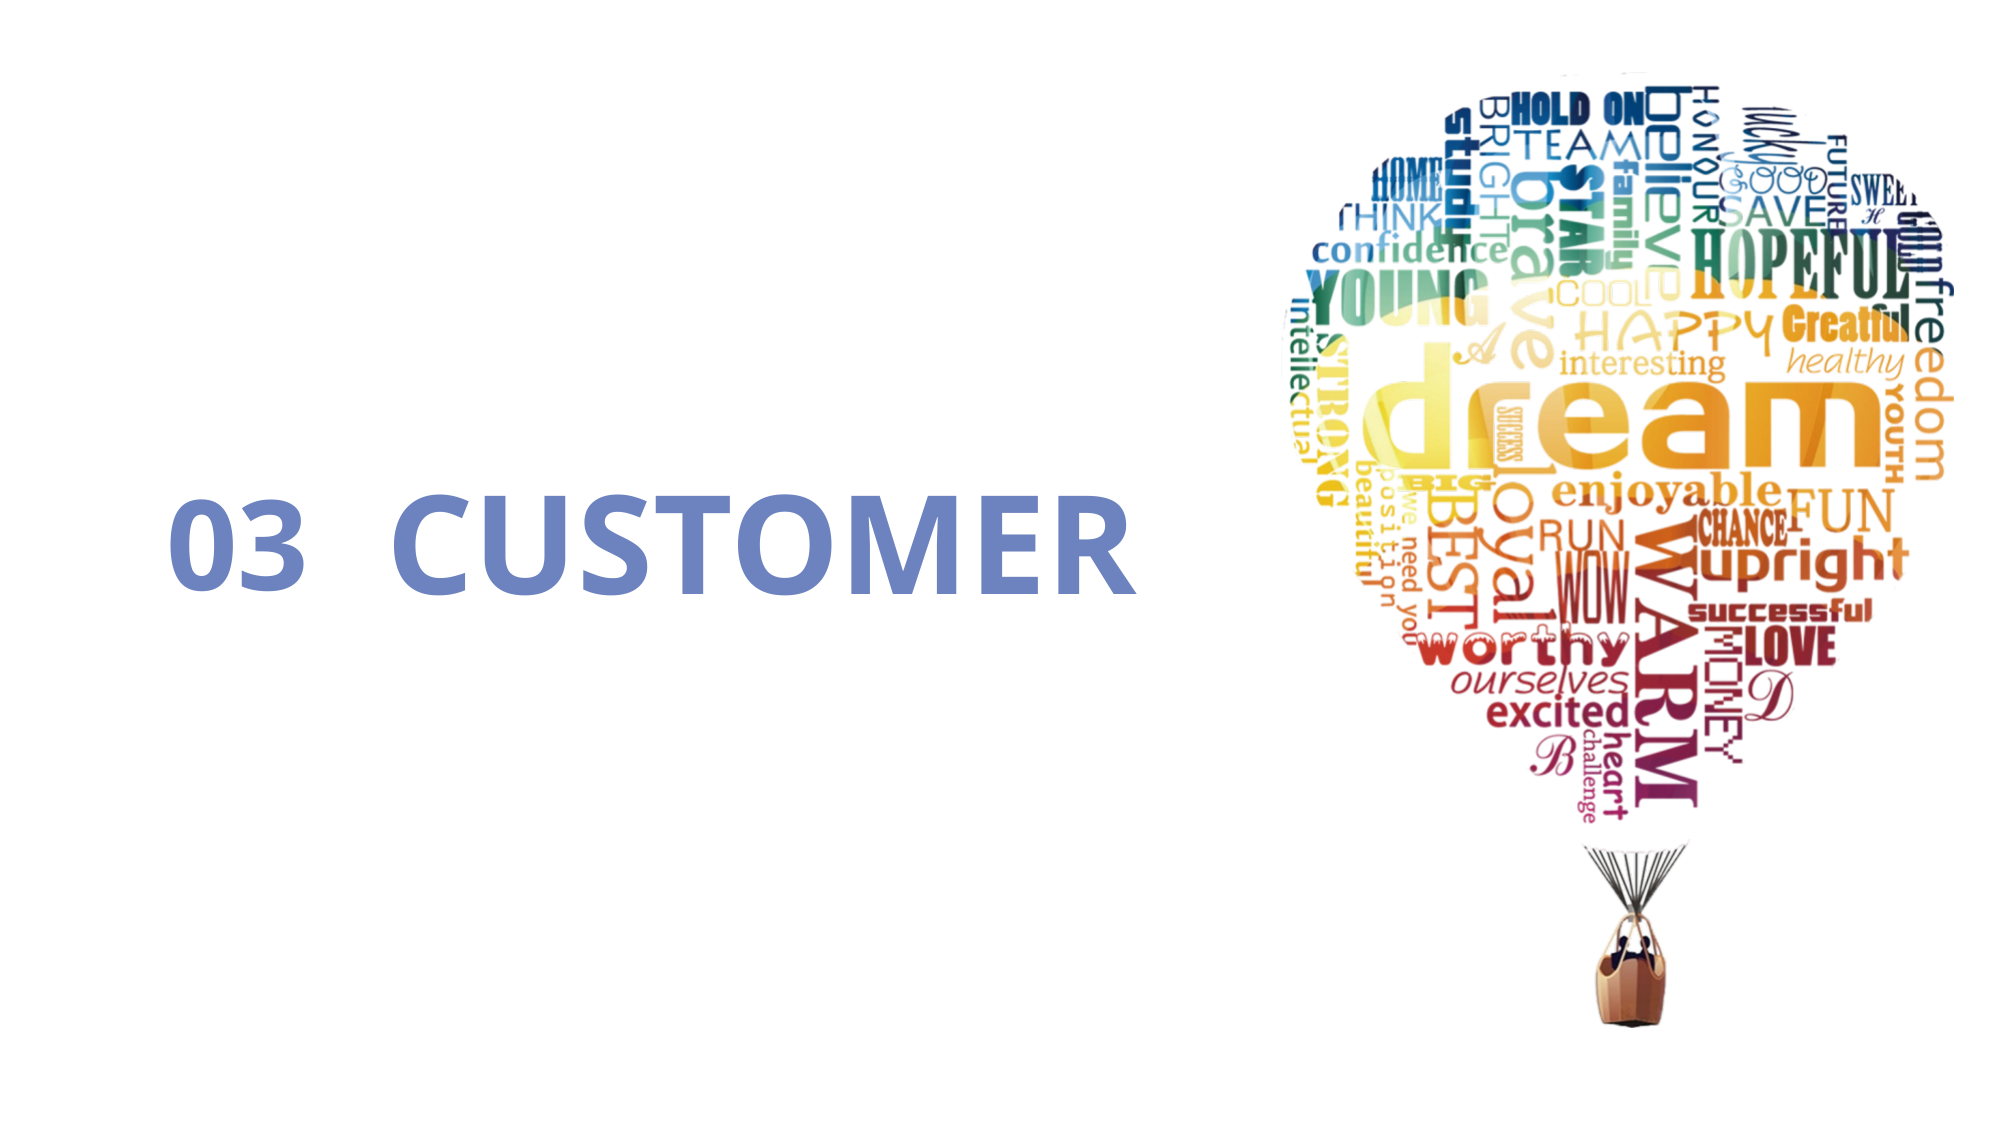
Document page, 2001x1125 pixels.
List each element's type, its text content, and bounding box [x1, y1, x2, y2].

picture [1281, 72, 1954, 1028]
text_box CUSTOMER [371, 449, 1153, 630]
text_box 03 [151, 457, 364, 623]
